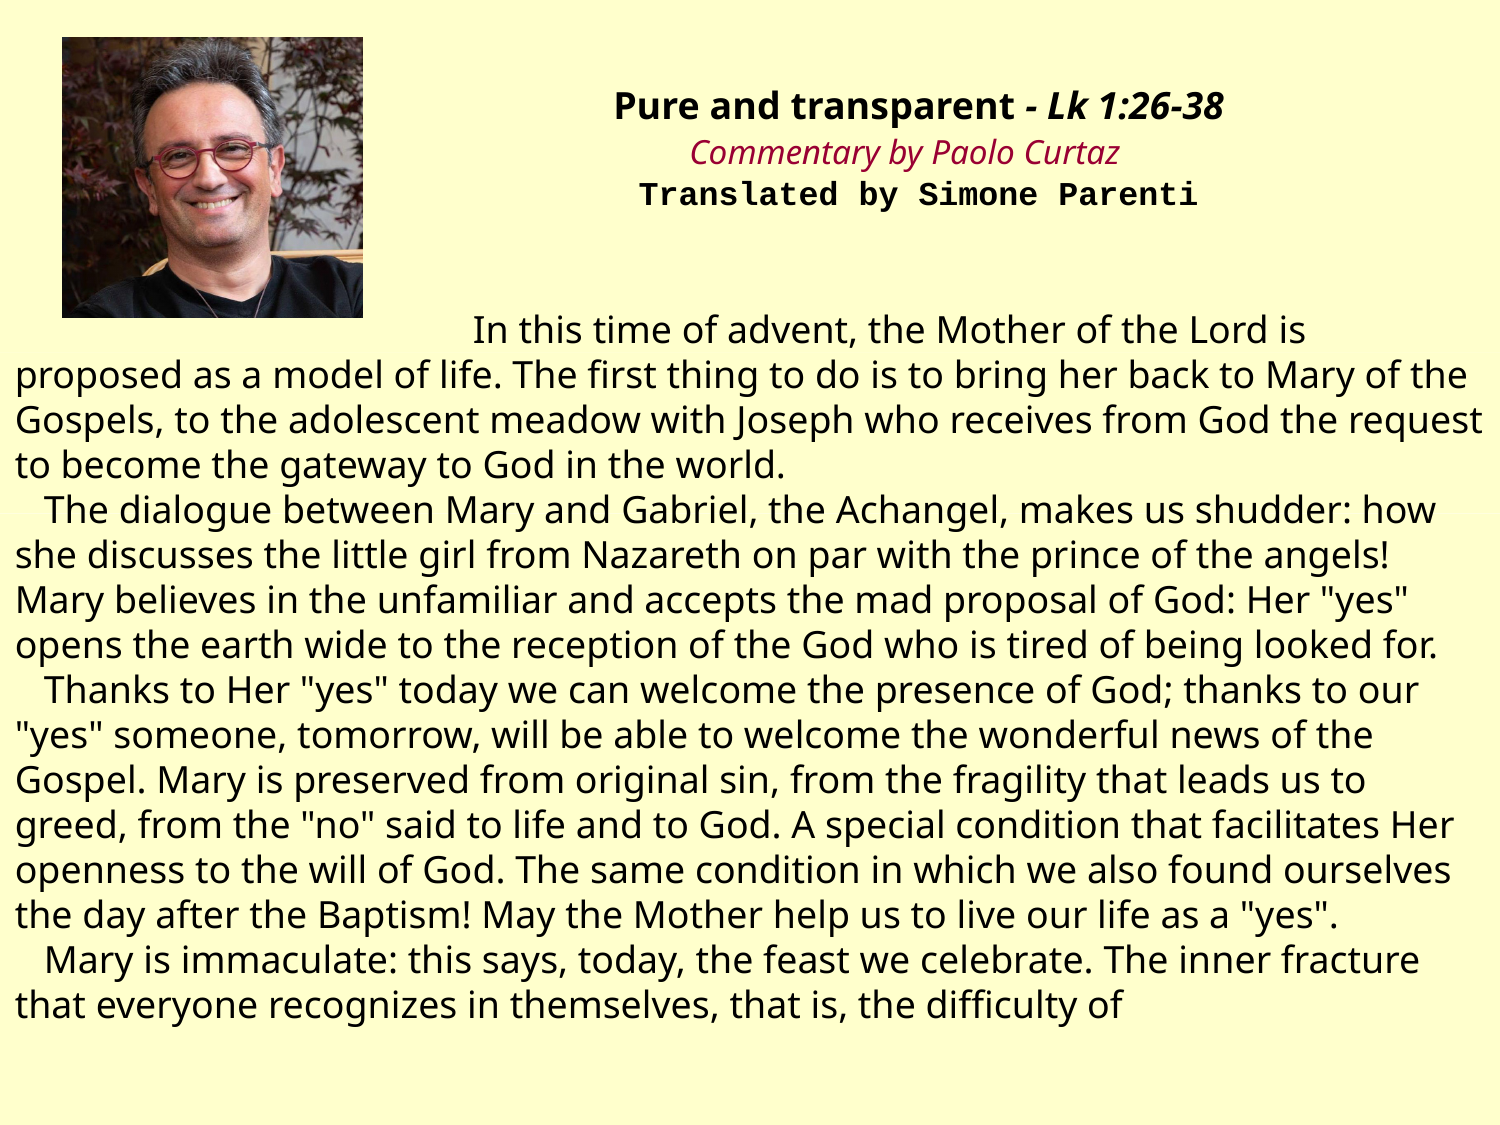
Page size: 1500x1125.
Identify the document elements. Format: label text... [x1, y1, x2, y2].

text_box In this time of advent, the Mother of the Lord is proposed as a model of life. The first thing to do is to bring her back to Mary of the Gospels, to the adolescent meadow with Joseph who receives from God the request to become the gateway to God in the world. The dialogue between Mary and Gabriel, the Achangel, makes us shudder: how she discusses the little girl from Nazareth on par with the prince of the angels! Mary believes in the unfamiliar and accepts the mad proposal of God: Her "yes" opens the earth wide to the reception of the God who is tired of being looked for. Thanks to Her "yes" today we can welcome the presence of God; thanks to our "yes" someone, tomorrow, will be able to welcome the wonderful news of the Gospel. Mary is preserved from original sin, from the fragility that leads us to greed, from the "no" said to life and to God. A special condition that facilitates Her openness to the will of God. The same condition in which we also found ourselves the day after the Baptism! May the Mother help us to live our life as a "yes". Mary is immaculate: this says, today, the feast we celebrate. The inner fracture that everyone recognizes in themselves, that is, the difficulty of [0, 253, 1500, 1034]
picture [62, 37, 363, 318]
text_box Pure and transparent - Lk 1:26-38 Commentary by Paolo Curtaz Translated by Simone Parenti [363, 74, 1475, 220]
